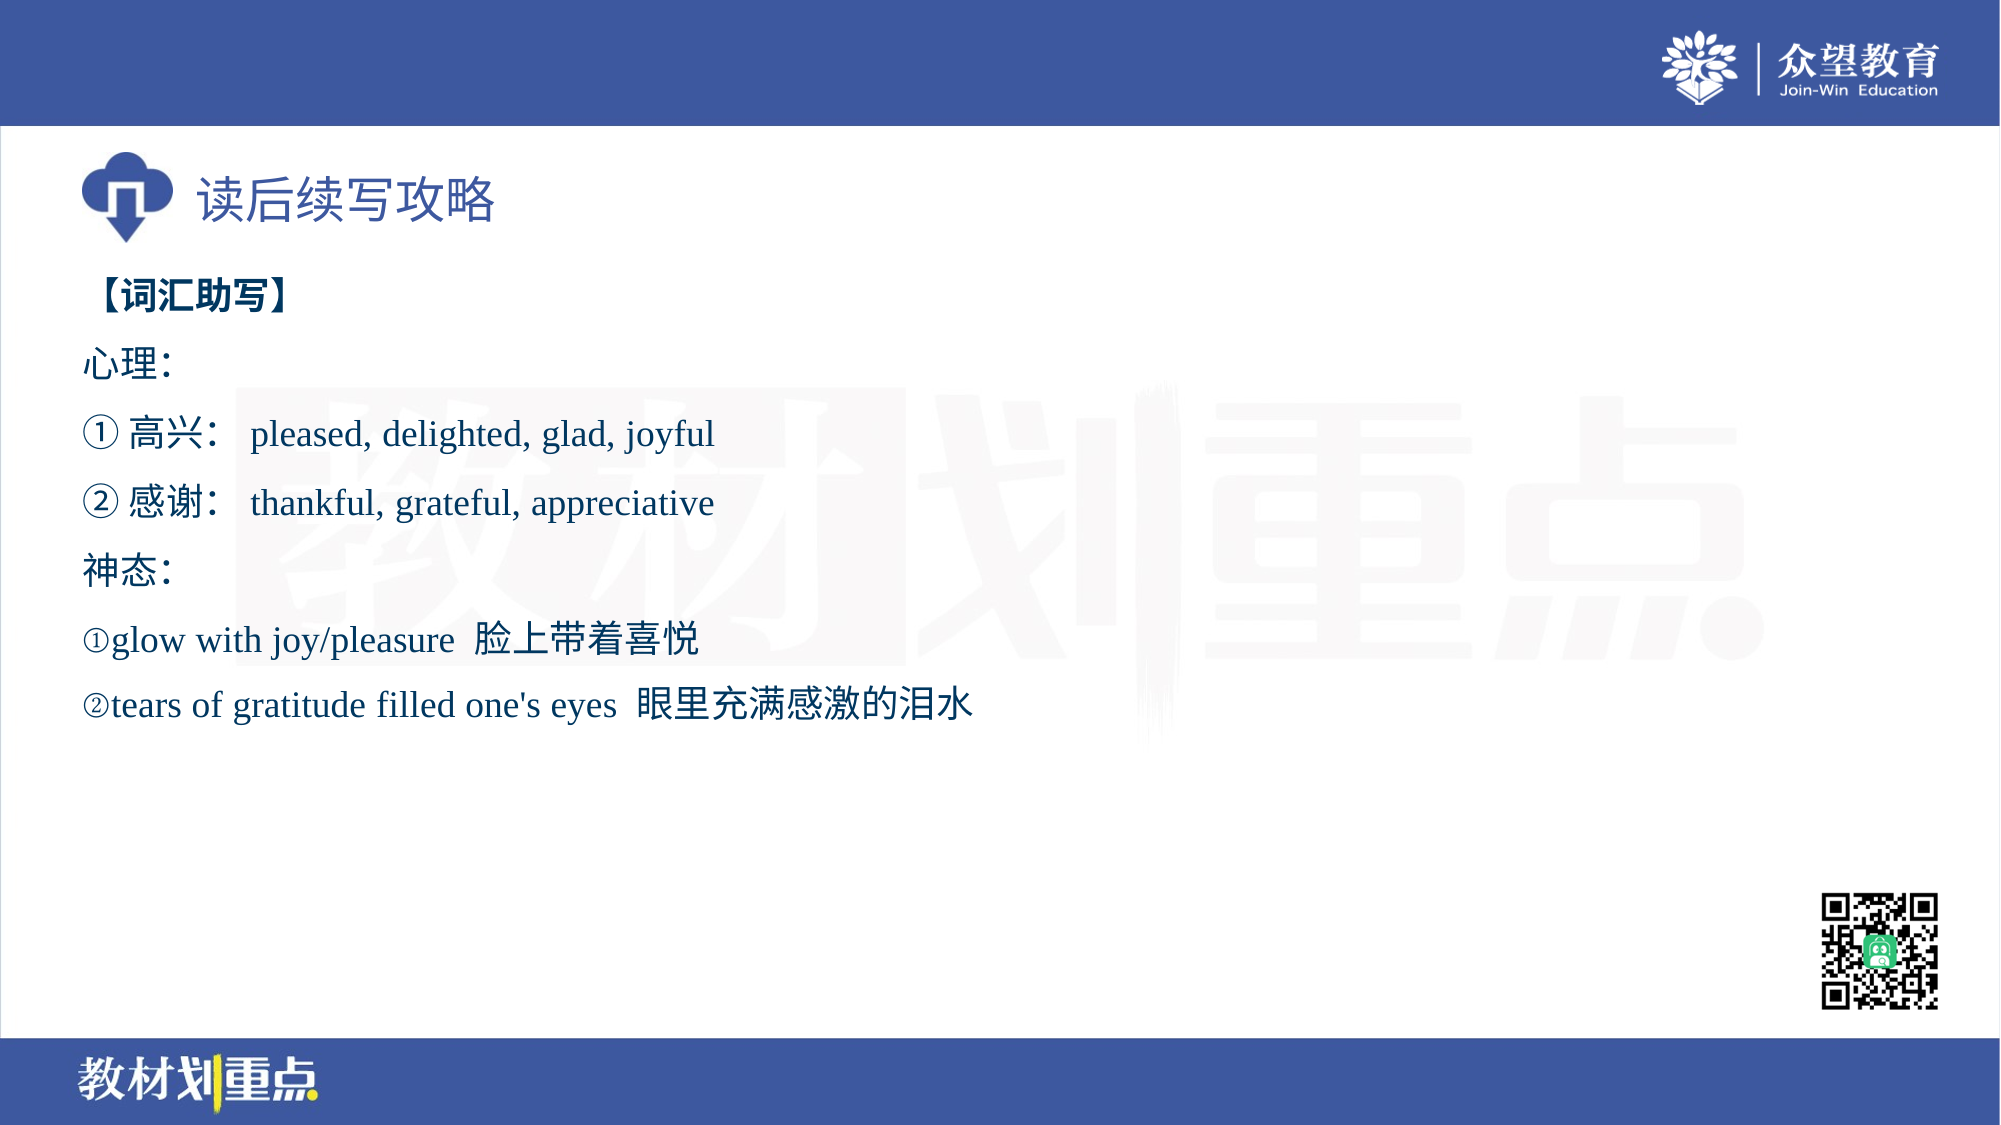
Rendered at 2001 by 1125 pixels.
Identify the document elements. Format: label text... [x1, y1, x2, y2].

text_box 【词汇助写】 心理： ①高兴：pleased, delighted, glad, joyful ②感谢：thankful, grateful, appreciative 神态： ①glow with joy/pleasure 脸上带着喜悦 ②tears of gratitude filled one's eyes 眼里充满感激的泪水 [82, 247, 1817, 718]
picture [0, 0, 2000, 1125]
